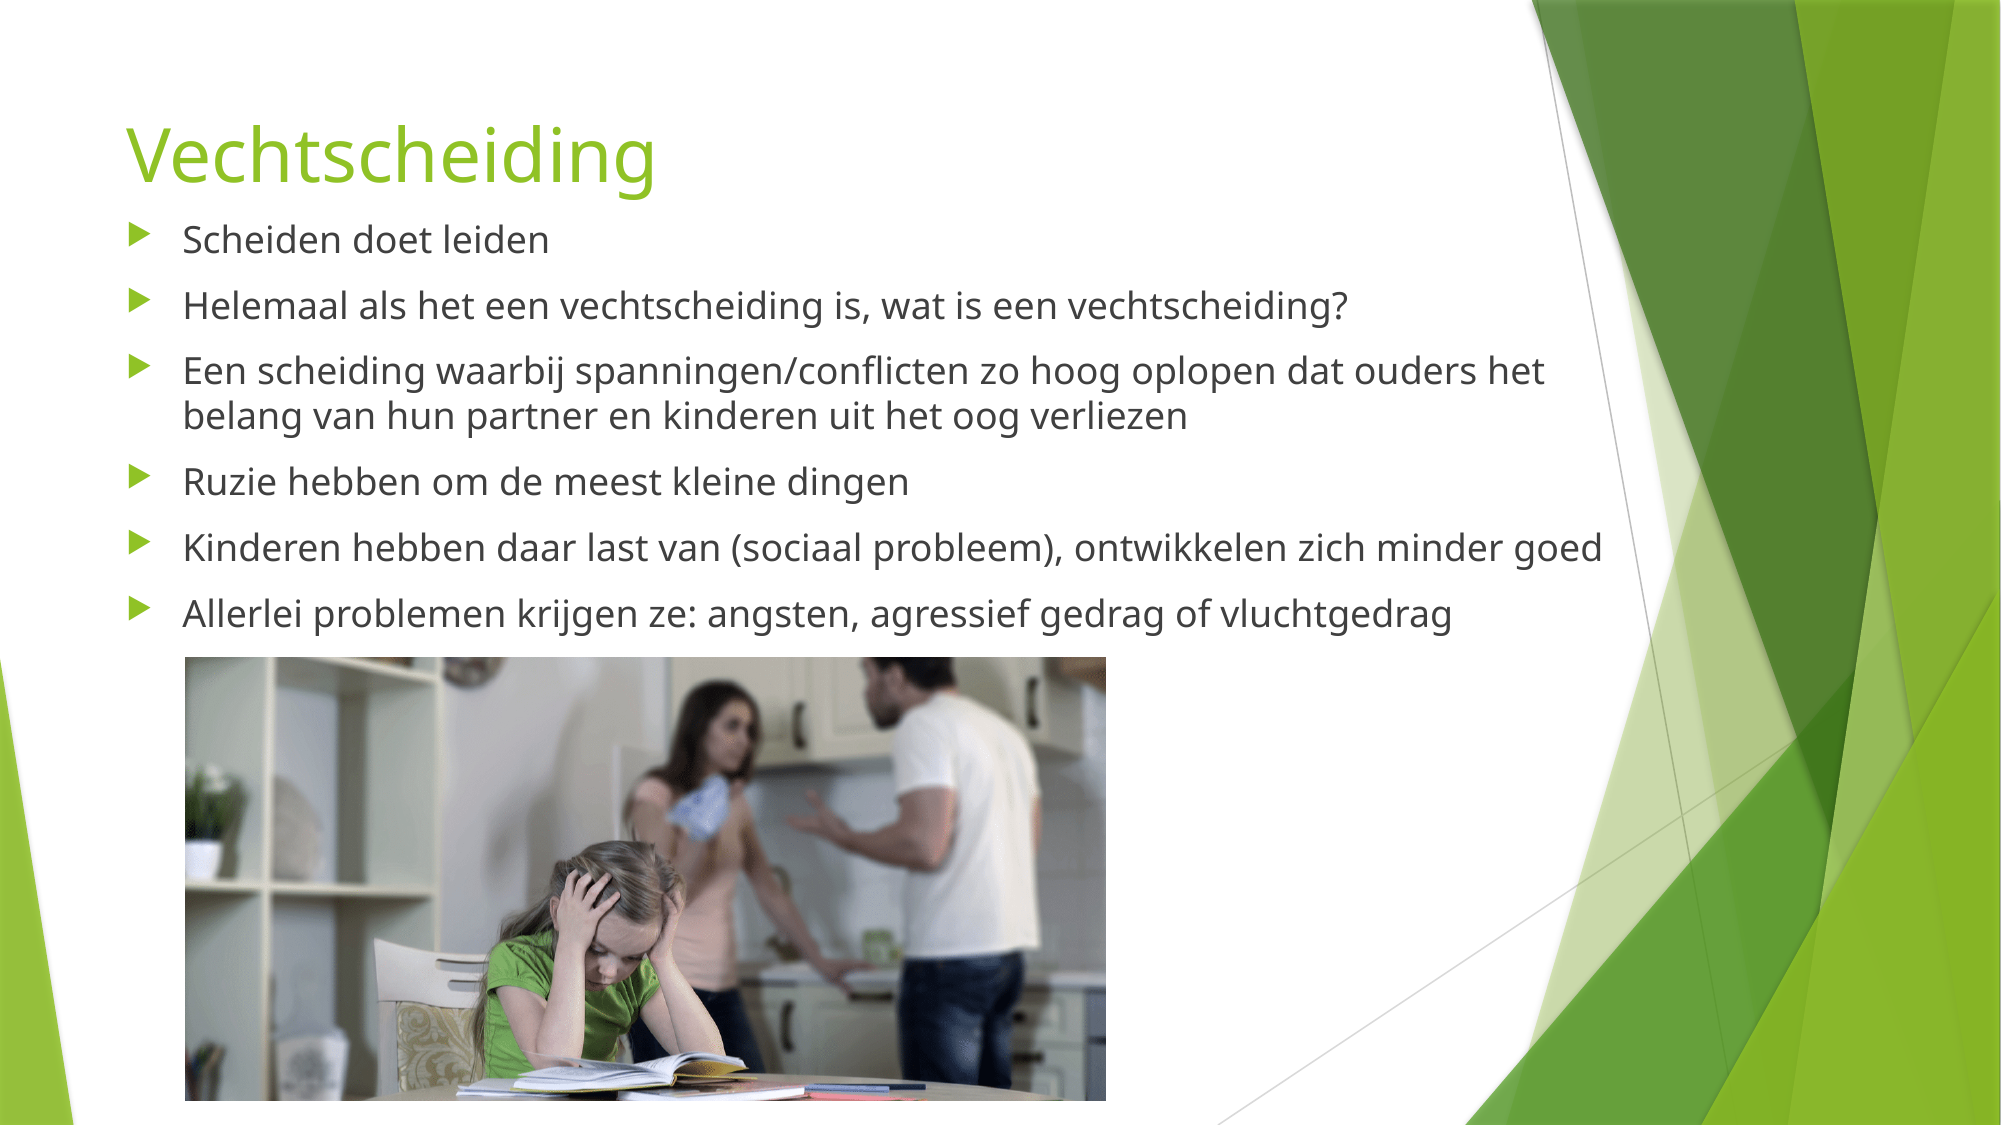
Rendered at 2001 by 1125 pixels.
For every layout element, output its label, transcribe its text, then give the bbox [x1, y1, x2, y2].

list Scheiden doet leiden Helemaal als het een vechtscheiding is, wat is een vechtscheiding? Een scheiding waarbij spanningen/conflicten zo hoog oplopen dat ouders het belang van hun partner en kinderen uit het oog verliezen Ruzie hebben om de meest kleine dingen Kinderen hebben daar last van (sociaal probleem), ontwikkelen zich minder goed Allerlei problemen krijgen ze: angsten, agressief gedrag of vluchtgedrag [111, 208, 1678, 845]
title Vechtscheiding [111, 99, 1522, 208]
picture [184, 657, 1107, 1102]
